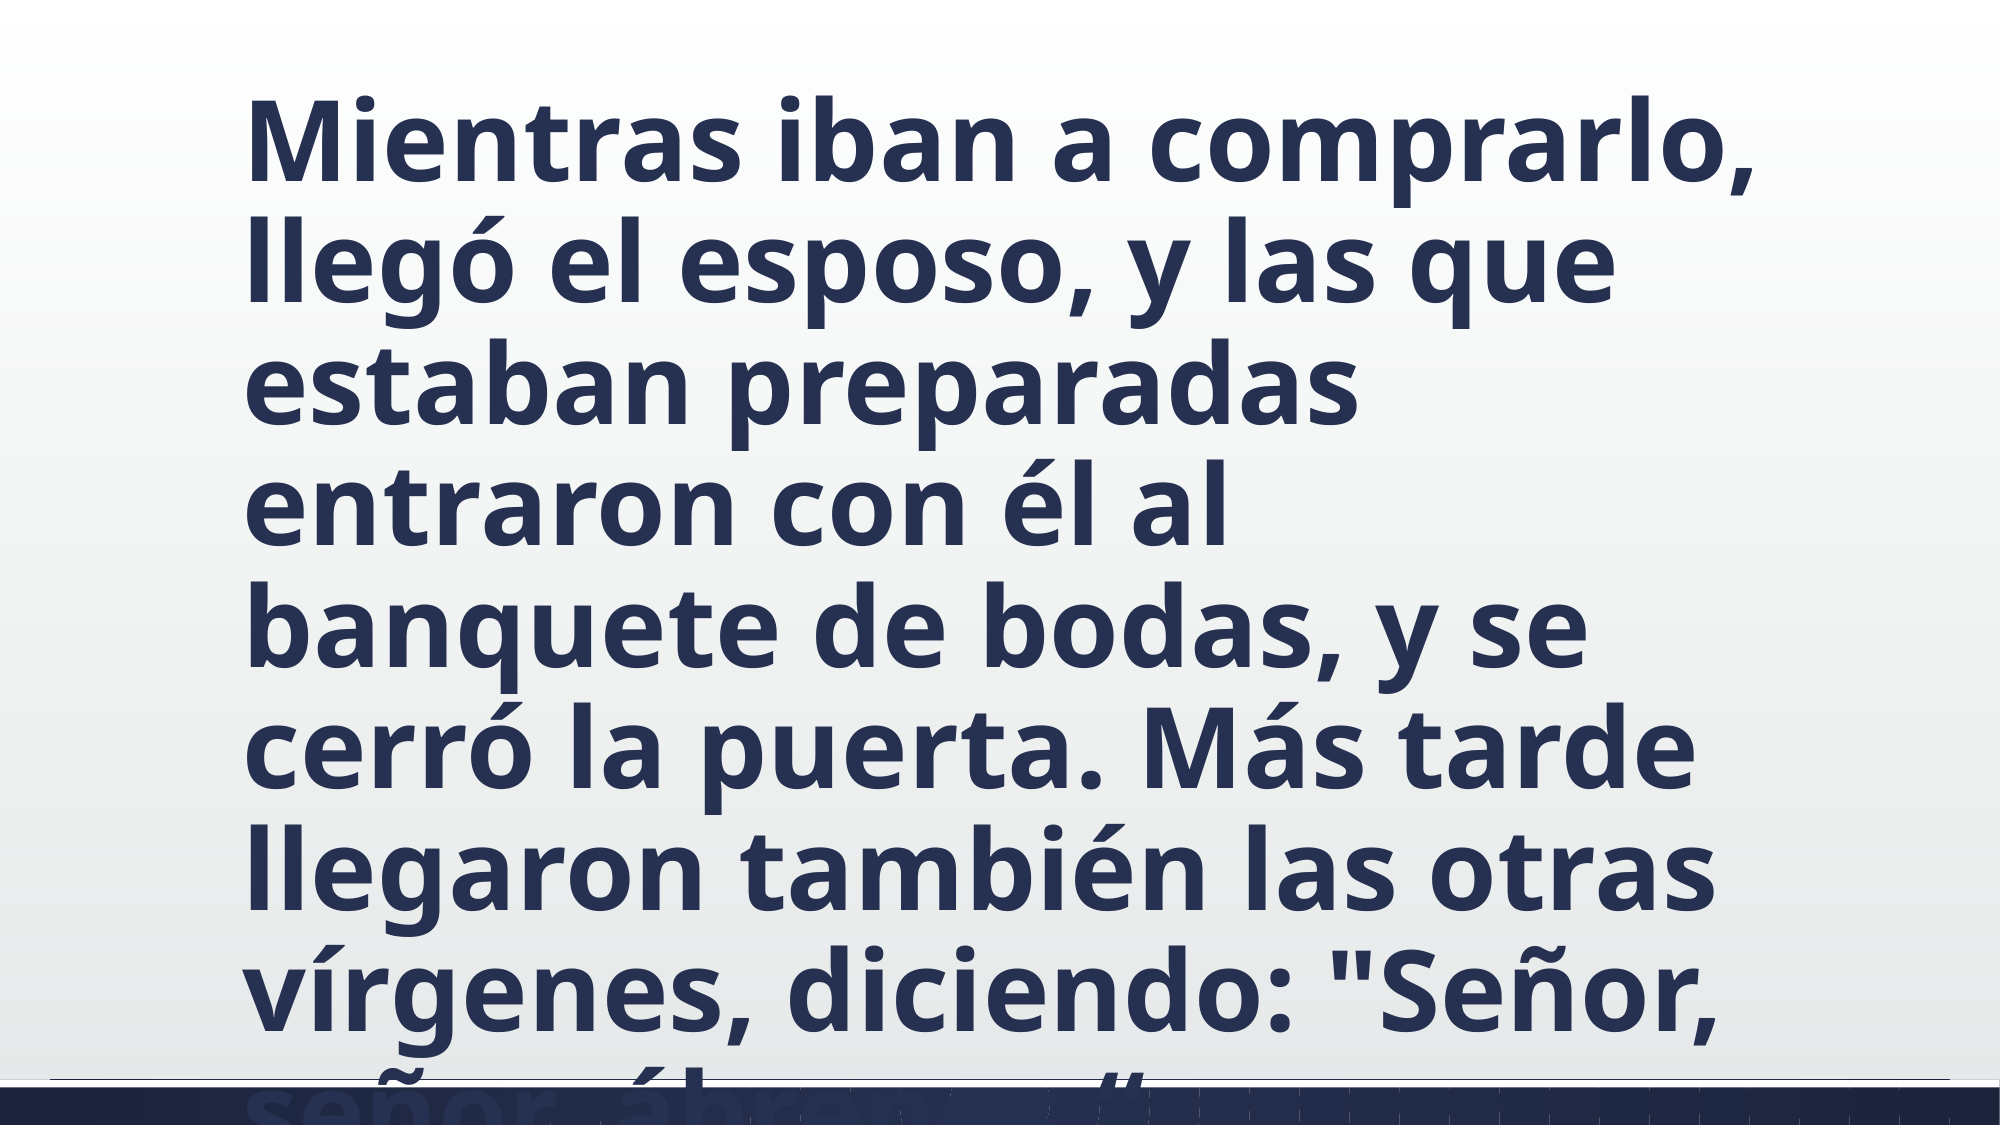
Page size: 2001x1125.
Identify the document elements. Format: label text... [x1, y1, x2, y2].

list Mientras iban a comprarlo, llegó el esposo, y las que estaban preparadas entraron con él al banquete de bodas, y se cerró la puerta. Más tarde llegaron también las otras vírgenes, diciendo: "Señor, señor, ábrenos.“ [219, 76, 1780, 990]
